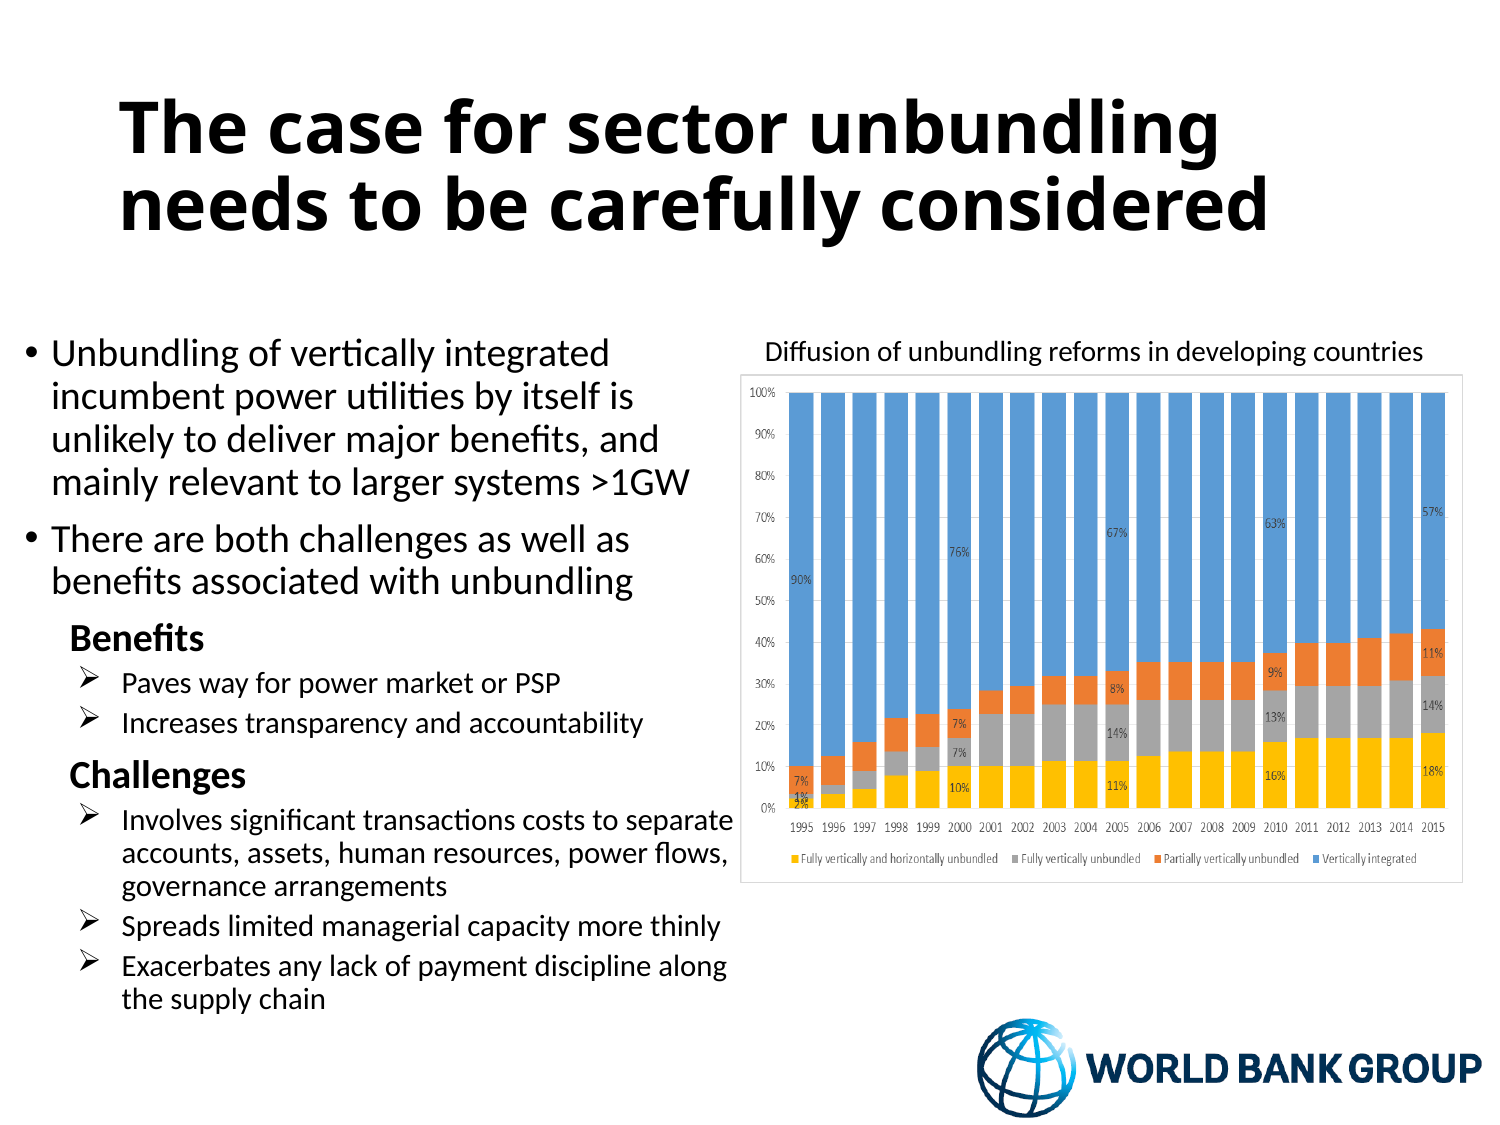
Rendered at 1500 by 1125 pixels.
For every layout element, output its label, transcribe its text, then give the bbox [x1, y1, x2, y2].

picture [740, 374, 1463, 883]
title The case for sector unbundling needs to be carefully considered [103, 59, 1397, 278]
picture [963, 1007, 1500, 1125]
text_box Diffusion of unbundling reforms in developing countries [750, 324, 1457, 374]
list Unbundling of vertically integrated incumbent power utilities by itself is unlikely to deliver major benefits, and mainly relevant to larger systems >1GW There are both challenges as well as benefits associated with unbundling Benefits Paves way for power market or PSP Increases transparency and accountability Challenges Involves significant transactions costs to separate accounts, assets, human resources, power flows, governance arrangements Spreads limited managerial capacity more thinly Exacerbates any lack of payment discipline along the supply chain [9, 324, 775, 1039]
slide_number 18 [1059, 1042, 1397, 1103]
